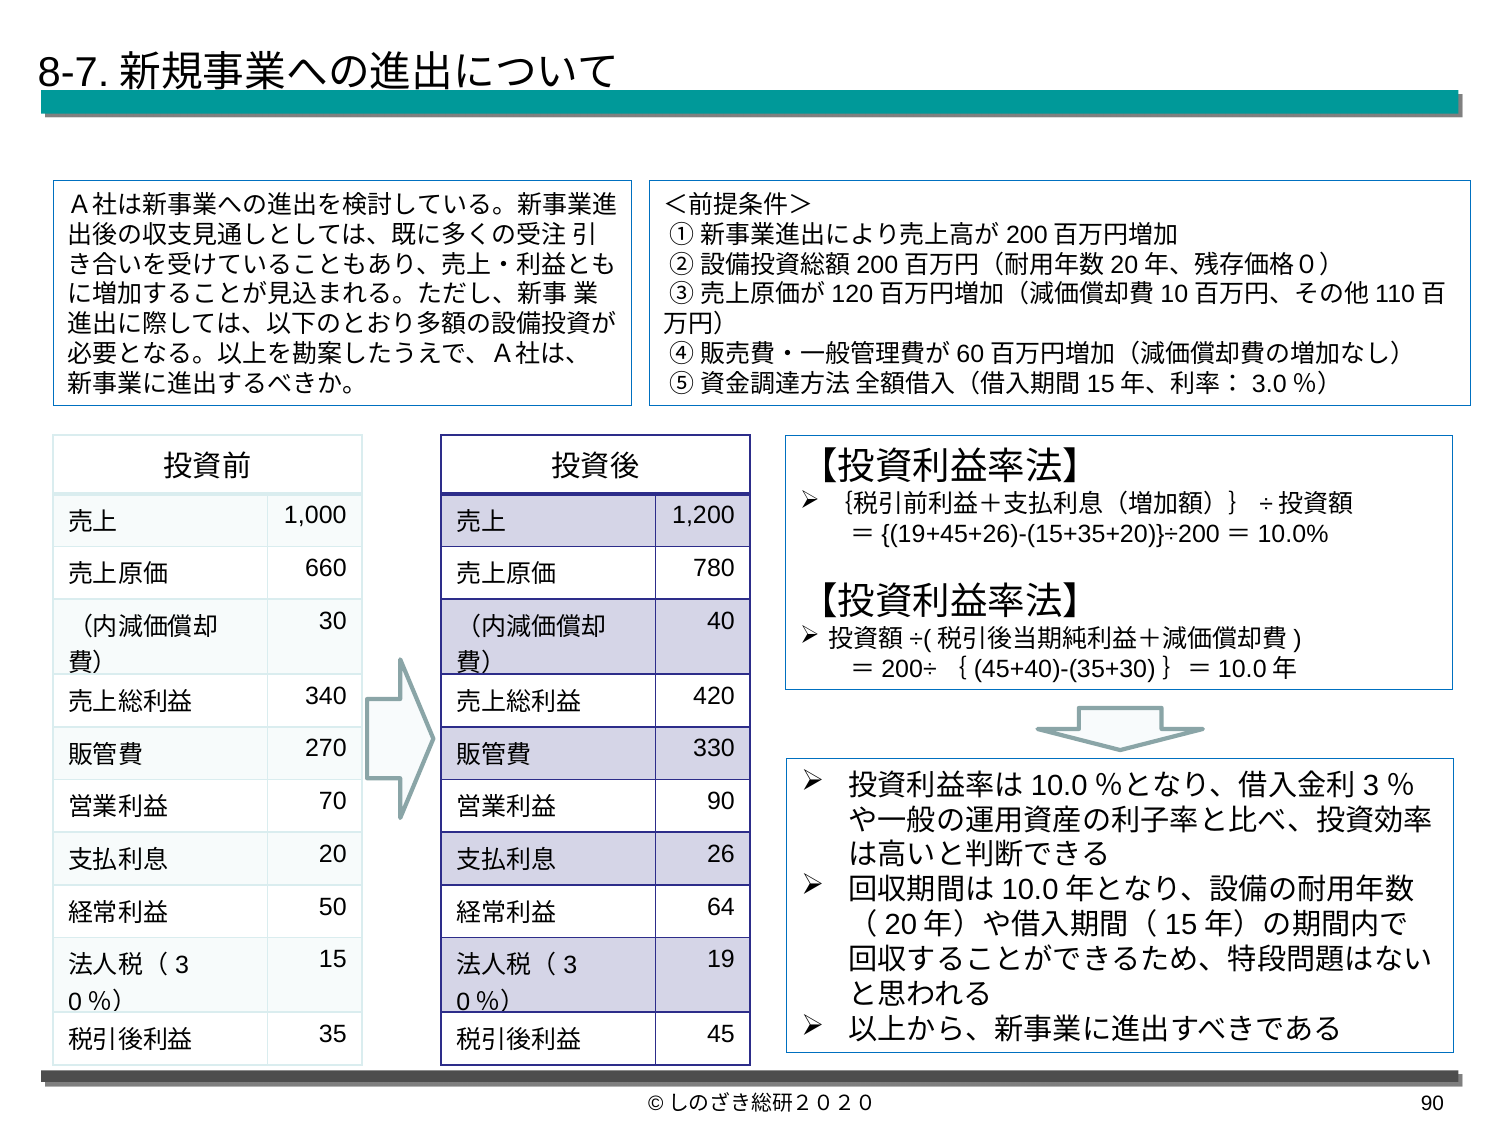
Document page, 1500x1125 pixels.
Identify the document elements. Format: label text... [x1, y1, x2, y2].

table_cell 法人税（30％） [442, 938, 655, 1011]
table_cell 35 [268, 1013, 361, 1064]
text_box [1035, 705, 1205, 753]
table_cell 売上原価 [54, 547, 267, 598]
table_cell 780 [656, 547, 749, 598]
table_cell 40 [656, 600, 749, 673]
table_cell 税引後利益 [442, 1013, 655, 1064]
table_cell 支払利息 [54, 833, 267, 884]
table_cell 20 [268, 833, 361, 884]
table_cell 660 [268, 547, 361, 598]
table_cell 売上 [442, 496, 655, 546]
table_cell 70 [268, 780, 361, 831]
text_box 投資利益率は10.0％となり、借入金利3％や一般の運用資産の利子率と比べ、投資効率は高いと判断できる 回収期間は10.0年となり、設備の耐用年数（20年）や借入期間（15年）の期間内で 回収することができるため、特段問題はないと思われる 以上から、新事業に進出すべきである [786, 758, 1454, 1053]
table_cell 420 [656, 675, 749, 726]
table_cell 45 [656, 1013, 749, 1064]
text_box 【投資利益率法】 ｛税引前利益＋支払利息（増加額）｝÷投資額 ＝{(19+45+26)-(15+35+20)}÷200＝10.0% 【投資利益率法】 投資額÷(税引後当期純利益＋減価償却費) ＝200÷｛(45+40)-(35+30)｝＝10.0年 [785, 435, 1453, 690]
table_cell 売上原価 [442, 547, 655, 598]
table_cell 90 [656, 780, 749, 831]
table_cell 支払利息 [442, 833, 655, 884]
table_cell 経常利益 [54, 886, 267, 937]
text_box Ａ社は新事業への進出を検討している。新事業進出後の収支見通しとしては、既に多くの受注 引き合いを受けていることもあり、売上・利益ともに増加することが見込まれる。ただし、新事 業進出に際しては、以下のとおり多額の設備投資が必要となる。以上を勘案したうえで、Ａ社は、 新事業に進出するべきか。 [53, 180, 632, 406]
text_box 8-7.新規事業への進出について [22, 37, 1014, 103]
table_cell 販管費 [442, 728, 655, 779]
table_cell 税引後利益 [54, 1013, 267, 1064]
table_cell 26 [656, 833, 749, 884]
table_cell 売上総利益 [442, 675, 655, 726]
table_cell 1,000 [268, 496, 361, 546]
text_box [365, 657, 436, 821]
table_cell （内減価償却費） [442, 600, 655, 673]
table_header 投資後 [442, 436, 749, 492]
table_cell （内減価償却費） [54, 600, 267, 673]
table_cell 19 [656, 938, 749, 1011]
table_cell 販管費 [54, 728, 267, 779]
table_cell 経常利益 [442, 886, 655, 937]
table_cell 法人税（30％） [54, 938, 267, 1011]
table_header 投資前 [54, 436, 361, 492]
table_cell 330 [656, 728, 749, 779]
slide_number 89 [1108, 1082, 1459, 1125]
table_cell 営業利益 [54, 780, 267, 831]
text_box ＜前提条件＞ ①新事業進出により売上高が200百万円増加 ②設備投資総額200百万円（耐用年数20年、残存価格０） ③売上原価が120百万円増加（減価償却費10百万円、その他110百万円） ④販売費・一般管理費が60百万円増加（減価償却費の増加なし） ⑤資金調達方法 全額借入（借入期間15年、利率：3.0％） [649, 180, 1471, 406]
table_cell 64 [656, 886, 749, 937]
table_cell 30 [268, 600, 361, 673]
table_cell 340 [268, 675, 361, 726]
table_cell 15 [268, 938, 361, 1011]
table_cell 270 [268, 728, 361, 779]
table_cell 50 [268, 886, 361, 937]
table_cell 1,200 [656, 496, 749, 546]
table_cell 売上総利益 [54, 675, 267, 726]
table_cell 営業利益 [442, 780, 655, 831]
table_cell 売上 [54, 496, 267, 546]
footer ©しのざき総研２０２０ [524, 1082, 1000, 1125]
